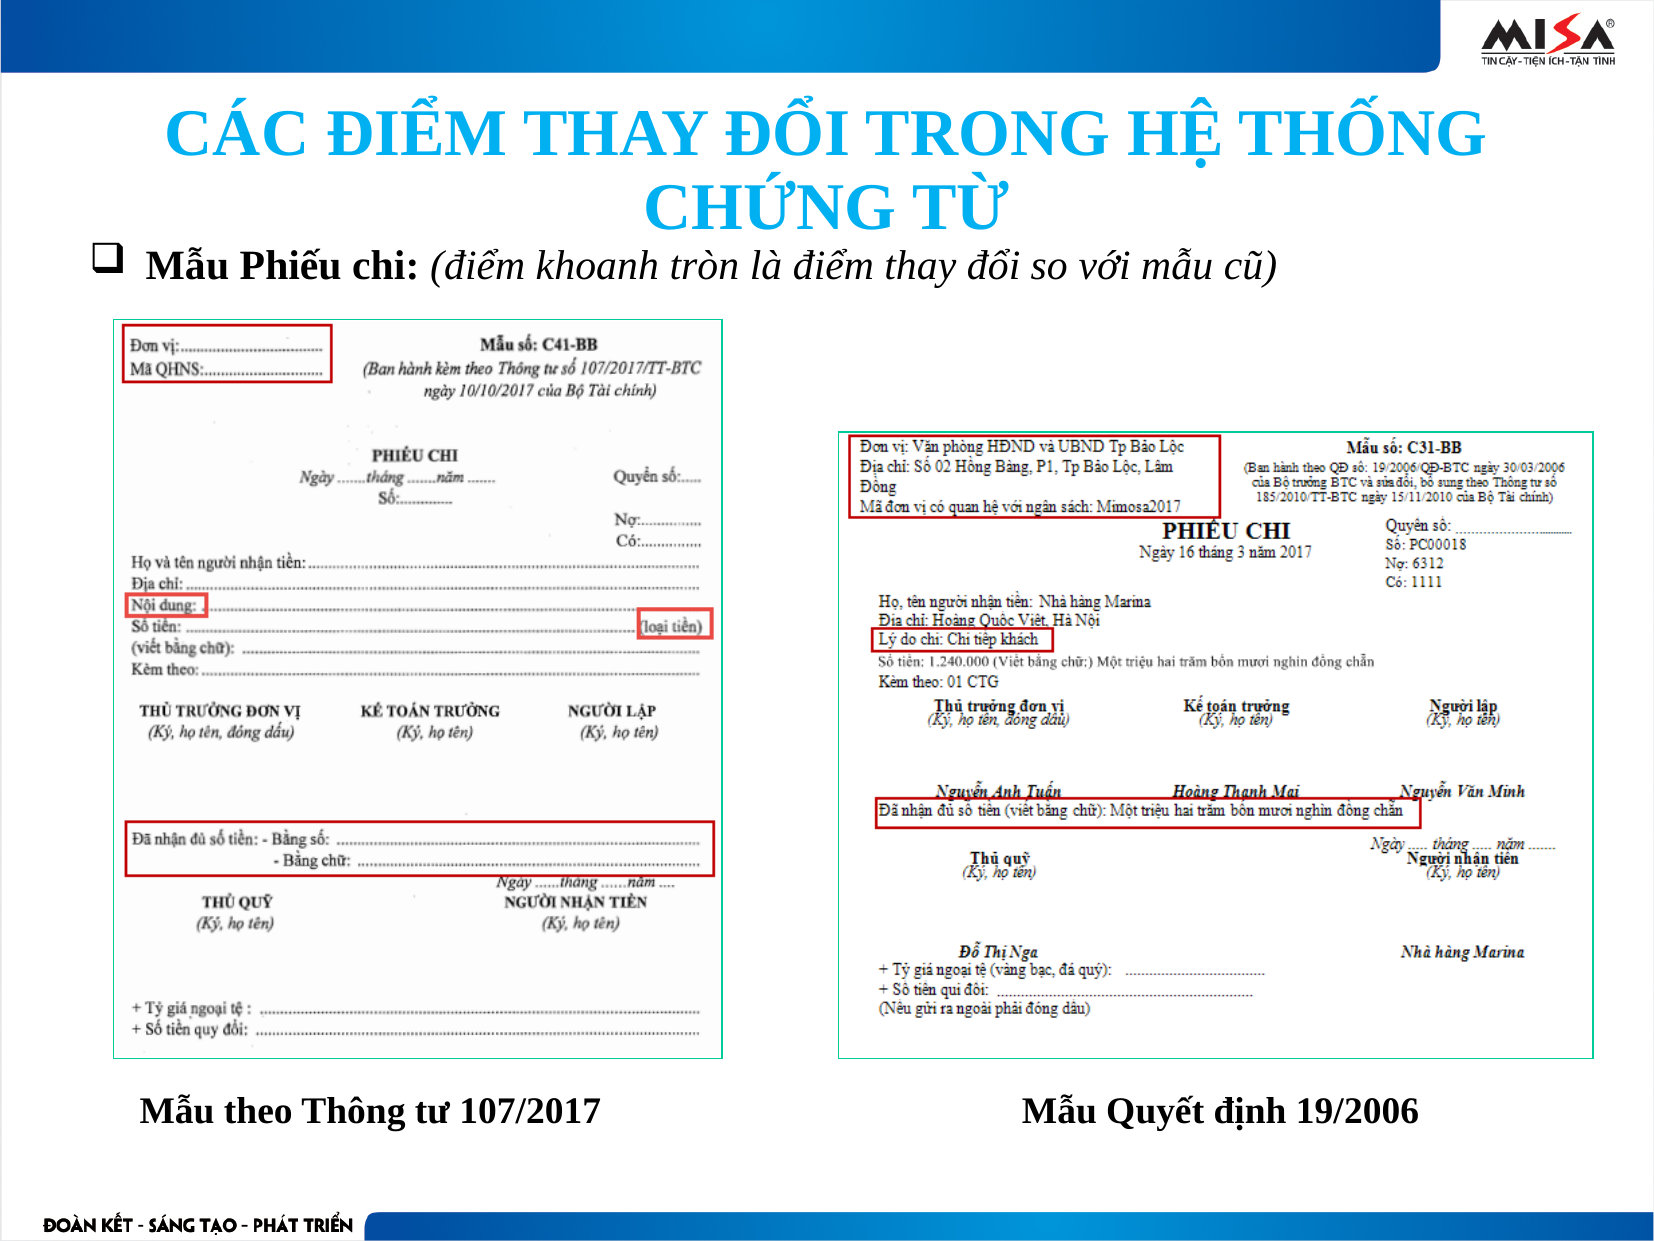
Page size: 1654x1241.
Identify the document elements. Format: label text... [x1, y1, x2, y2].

title CÁC ĐIỂM THAY ĐỔI TRONG HỆ THỐNG CHỨNG TỪ [39, 82, 1615, 258]
picture [0, 0, 1654, 1241]
text_box Mẫu Quyết định 19/2006 [926, 1082, 1515, 1139]
text_box Mẫu theo Thông tư 107/2017 [76, 1082, 665, 1139]
list Mẫu Phiếu chi: (điểm khoanh tròn là điểm thay đổi so với mẫu cũ) [89, 237, 1578, 1196]
